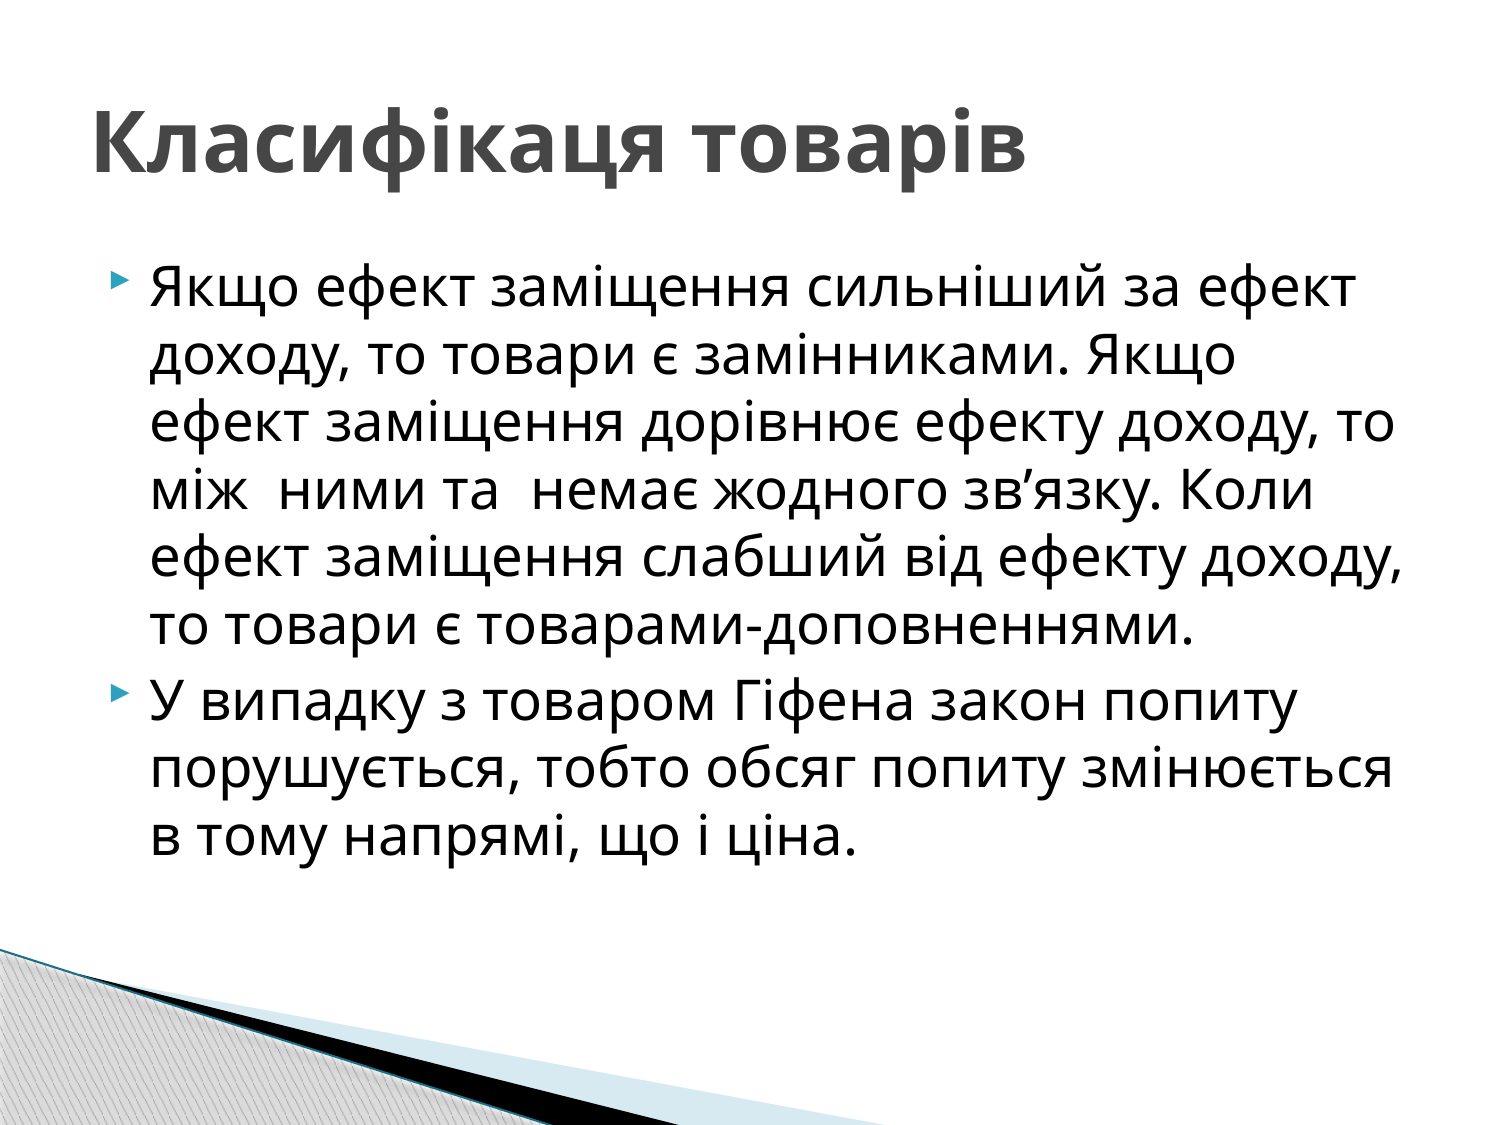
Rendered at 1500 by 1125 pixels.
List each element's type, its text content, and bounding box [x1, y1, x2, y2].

title Класифікаця товарів [75, 45, 1425, 233]
list Якщо ефект заміщення сильніший за ефект доходу, то товари є замінниками. Якщо ефект заміщення дорівнює ефекту доходу, то між ними та немає жодного зв’язку. Коли ефект заміщення слабший від ефекту доходу, то товари є товарами-доповненнями. У випадку з товаром Гіфена закон попиту порушується, тобто обсяг попиту змінюється в тому напрямі, що і ціна. [75, 243, 1425, 986]
